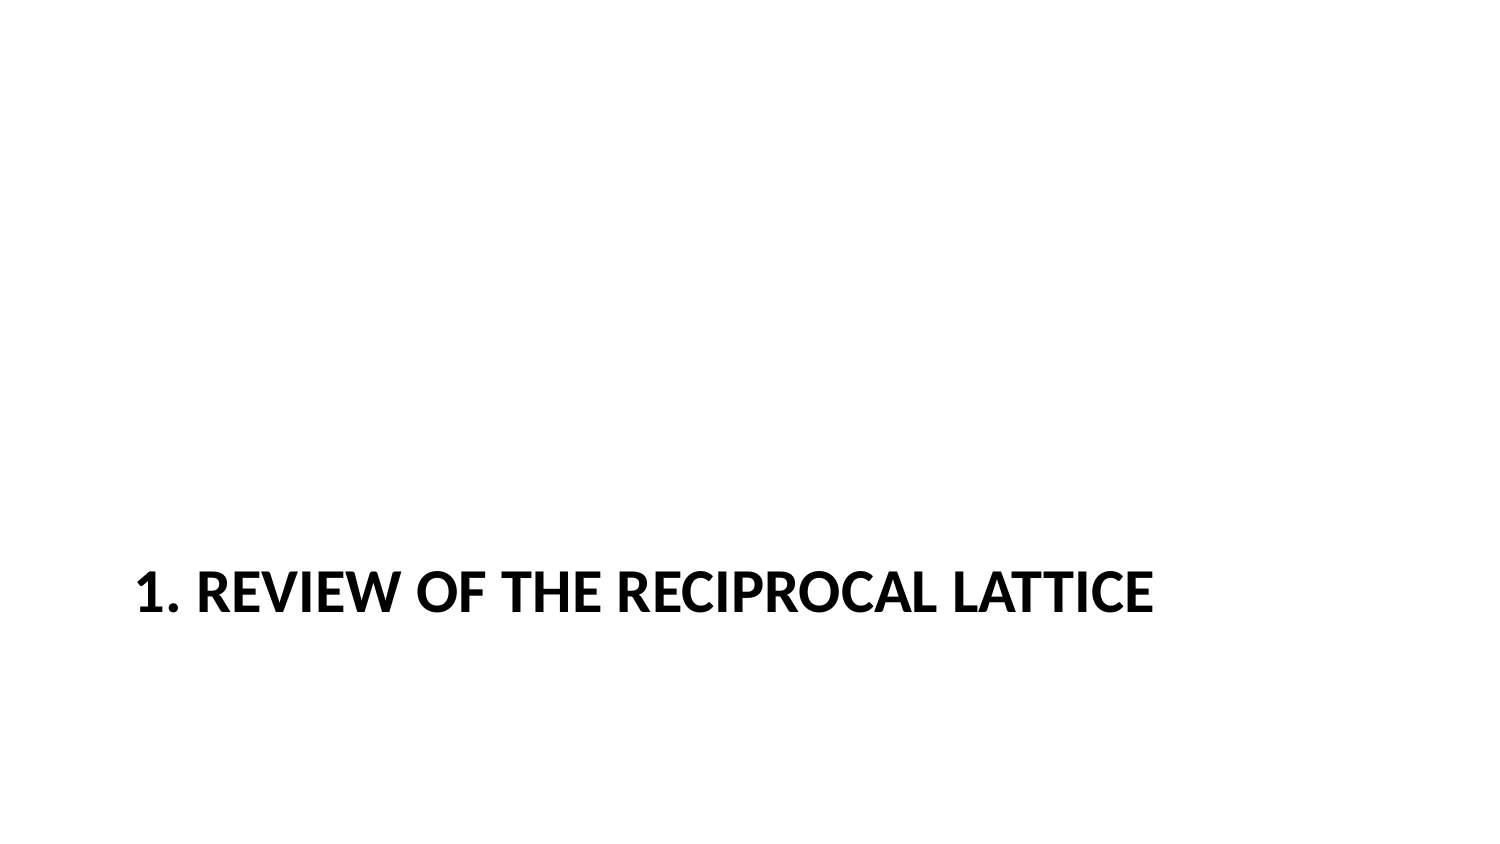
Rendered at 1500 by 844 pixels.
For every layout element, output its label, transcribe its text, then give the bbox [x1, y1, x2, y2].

title 1. Review of the Reciprocal Lattice [118, 542, 1394, 710]
